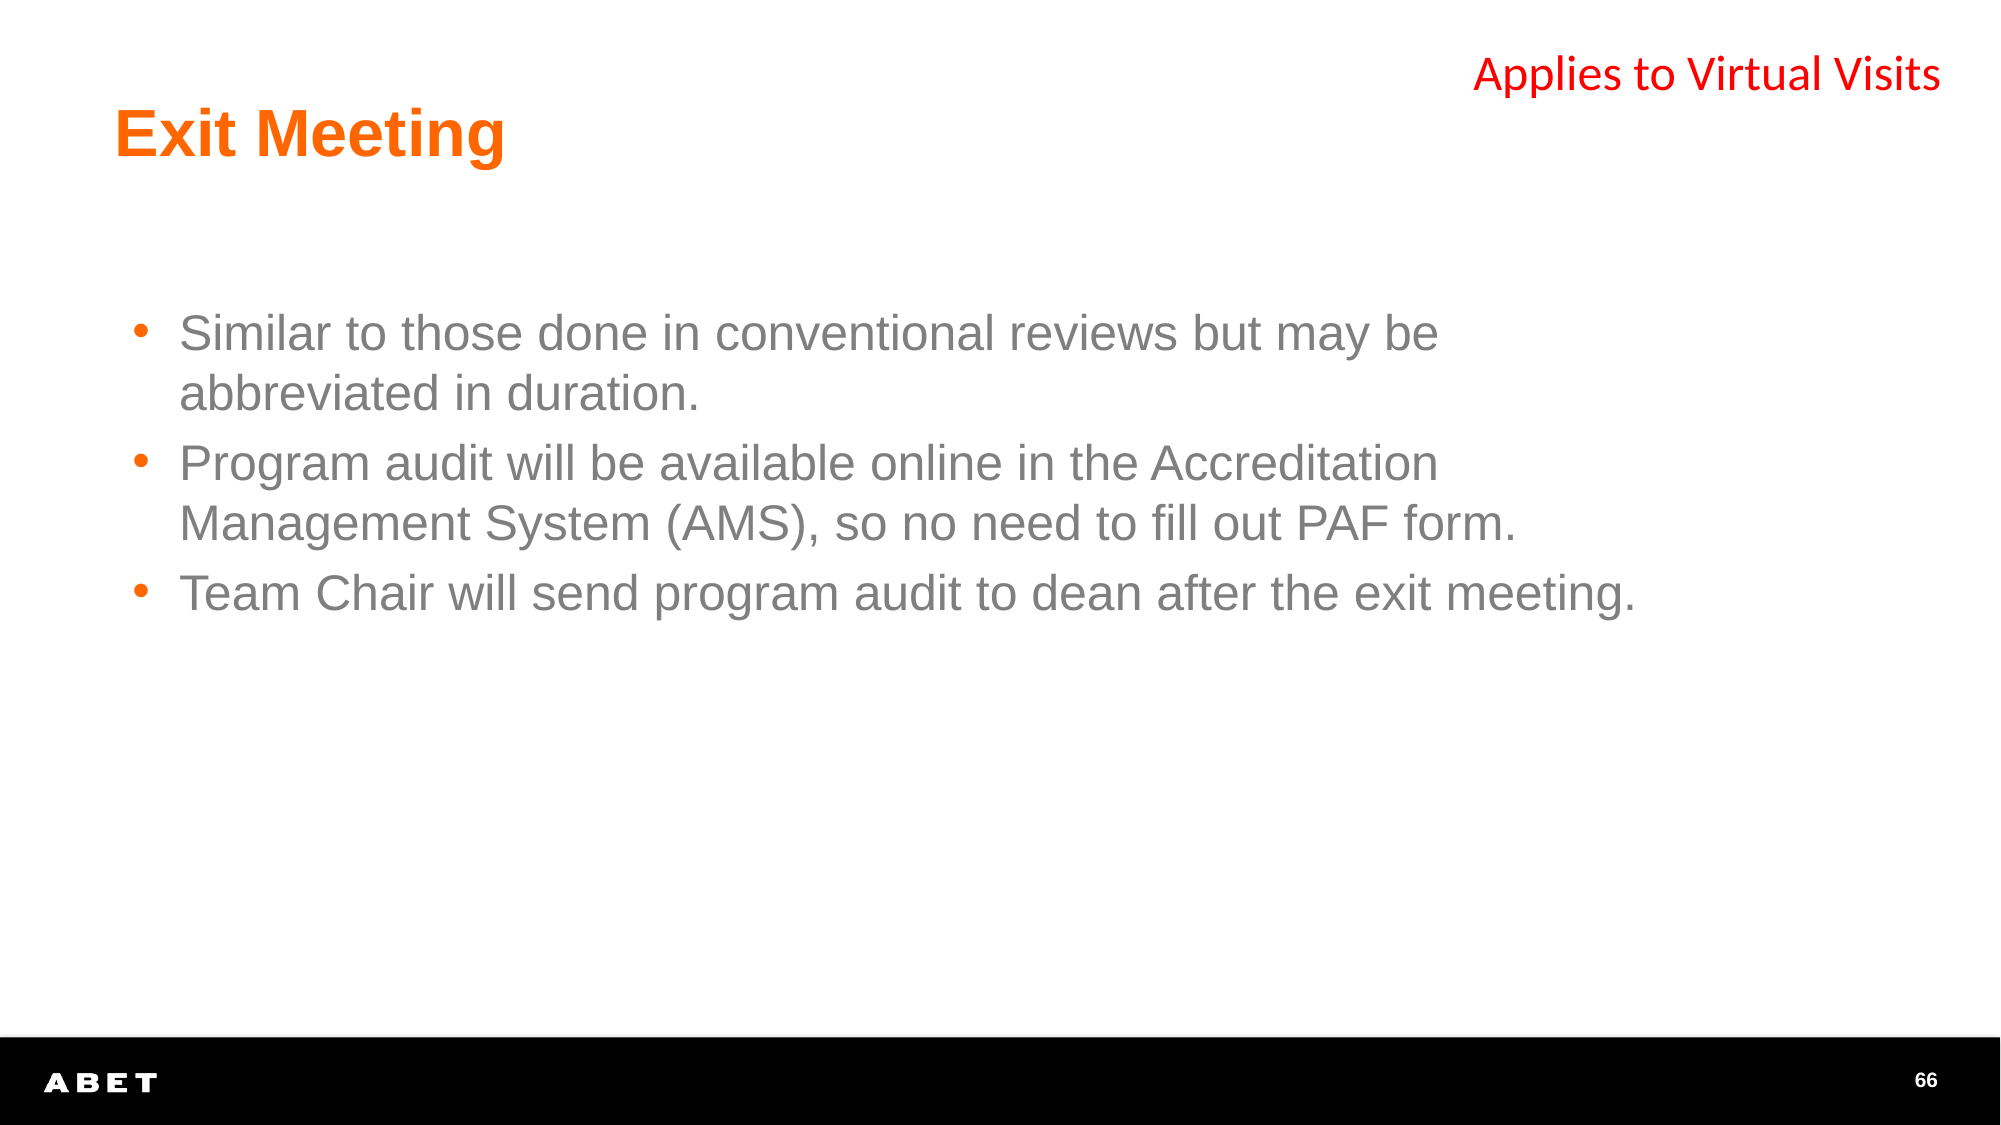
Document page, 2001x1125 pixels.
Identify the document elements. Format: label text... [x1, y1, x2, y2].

text_box Applies to Virtual Visits [1458, 32, 1957, 108]
title Exit Meeting [99, 82, 1900, 213]
picture [16, 1052, 184, 1113]
list Similar to those done in conventional reviews but may be abbreviated in duration. Program audit will be available online in the Accreditation Management System (AMS), so no need to fill out PAF form. Team Chair will send program audit to dean after the exit meeting. [42, 213, 1675, 925]
